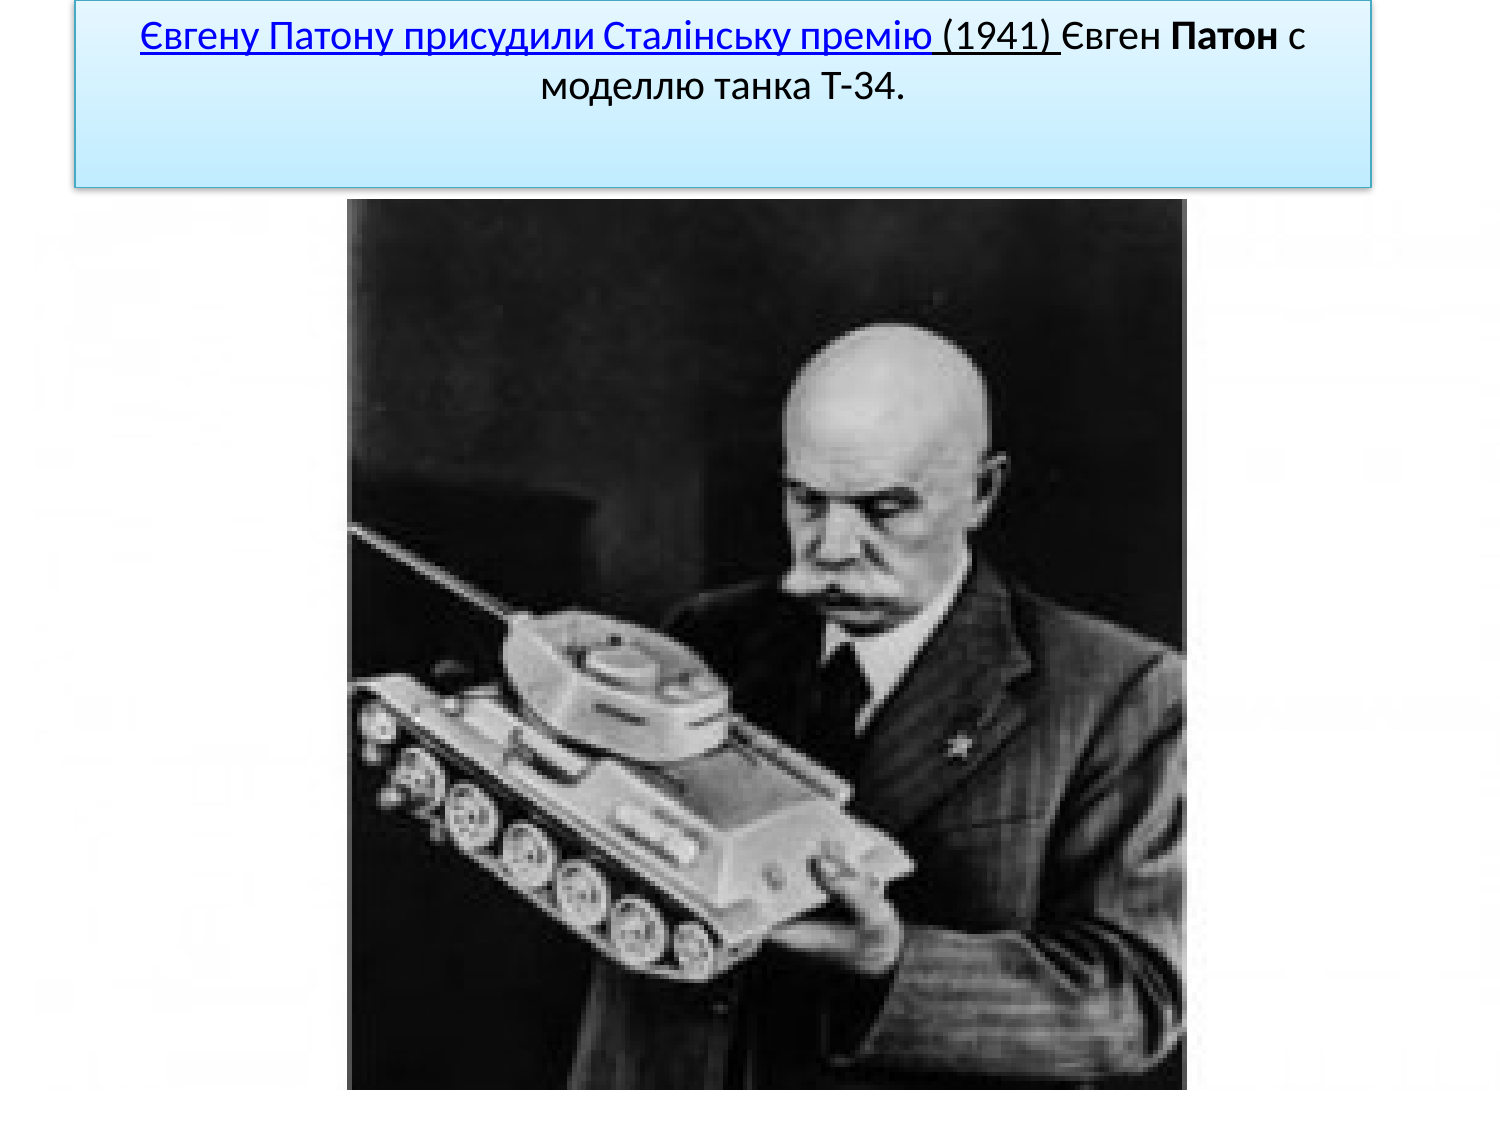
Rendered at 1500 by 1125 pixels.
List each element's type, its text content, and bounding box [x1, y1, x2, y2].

title Євгену Патону присудили Сталінську премію (1941) Євген Патон c моделлю танка Т-34. [74, 0, 1372, 188]
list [34, 198, 1500, 1091]
